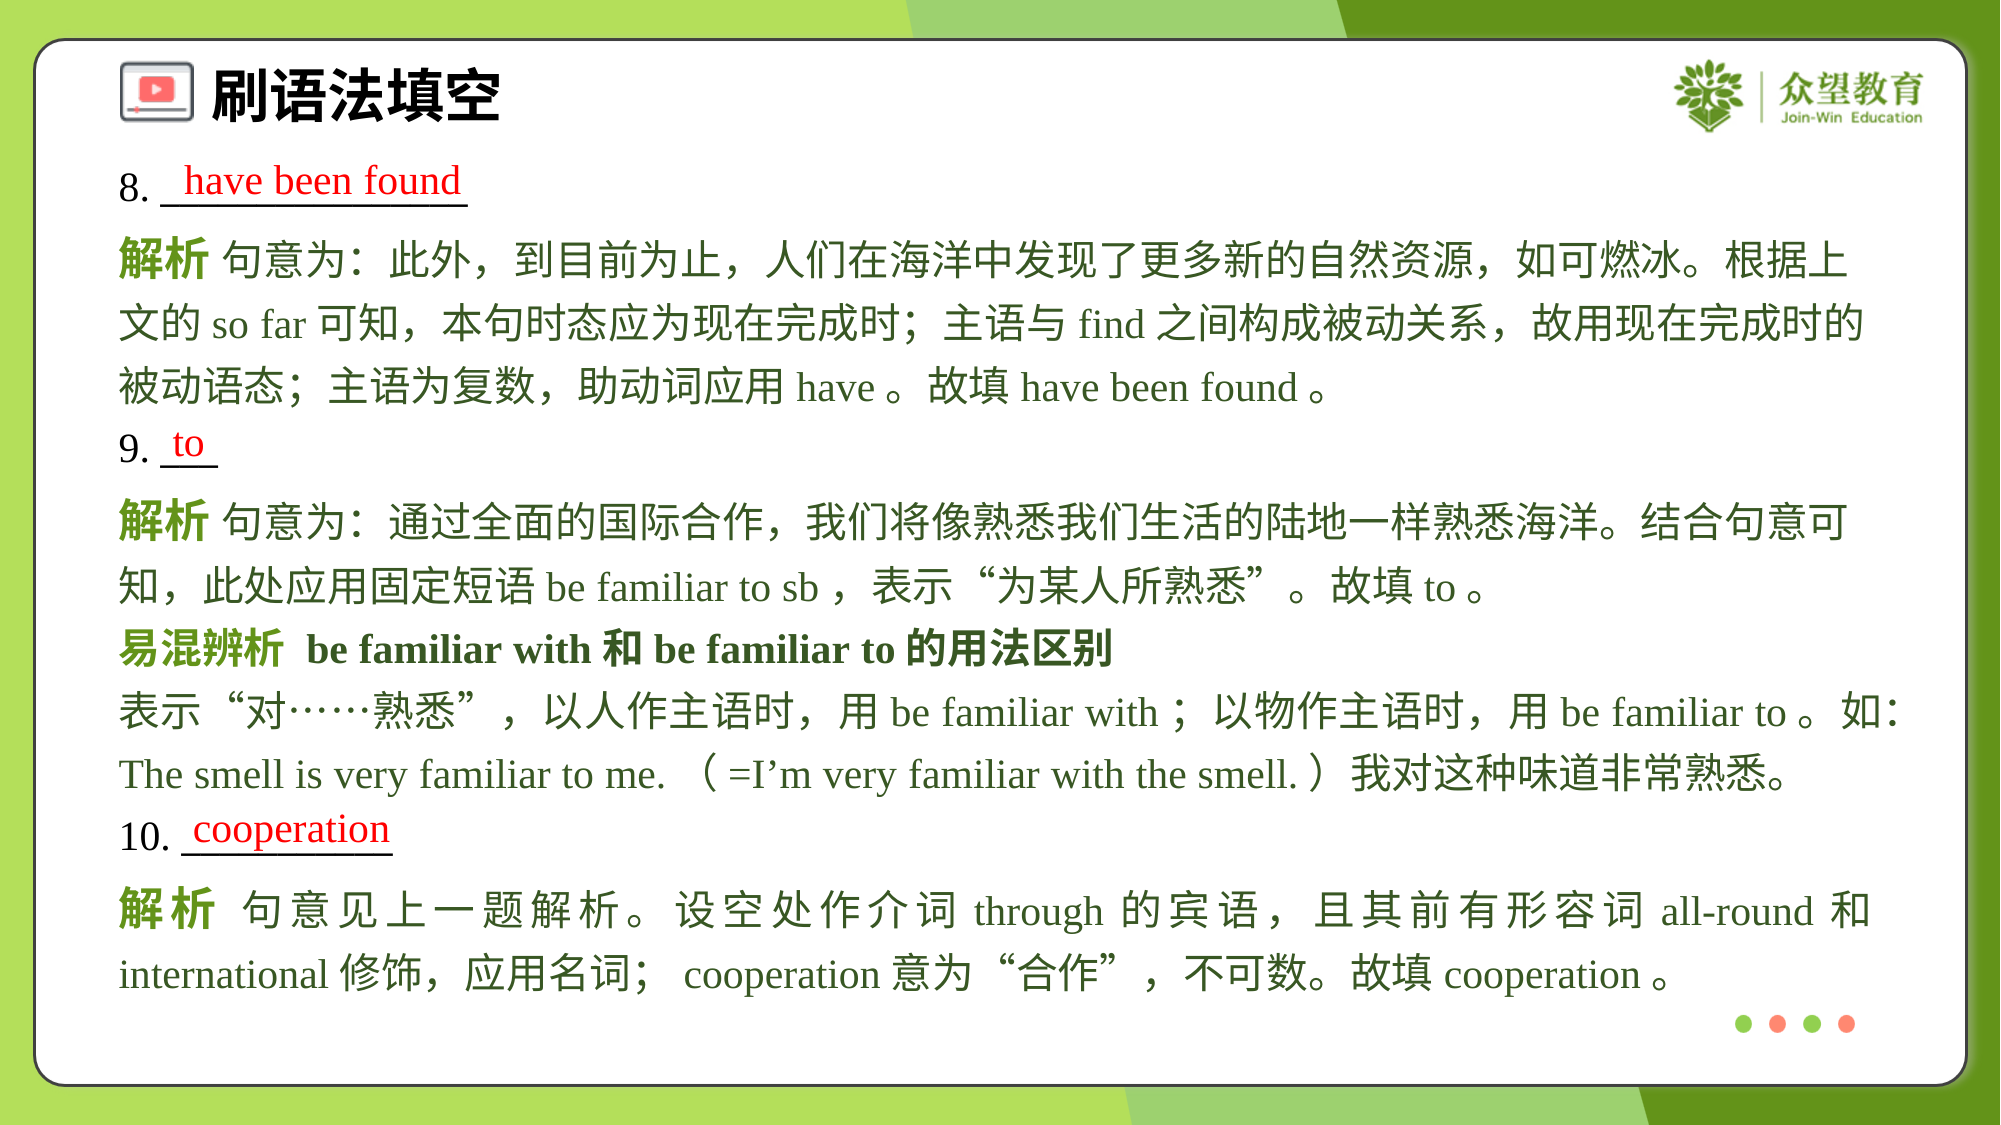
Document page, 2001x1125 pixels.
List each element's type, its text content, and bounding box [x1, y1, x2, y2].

picture [0, 0, 2000, 1125]
text_box 解析 句意为：通过全面的国际合作，我们将像熟悉我们生活的陆地一样熟悉海洋。结合句意可知，此处应用固定短语be familiar to sb，表示“为某人所熟悉”。故填to。 易混辨析 be familiar with和be familiar to的用法区别 表示“对……熟悉”，以人作主语时，用be familiar with；以物作主语时，用be familiar to。如：The smell is very familiar to me.（=I’m very familiar with the smell.）我对这种味道非常熟悉。 [118, 478, 1883, 792]
text_box to [167, 402, 210, 460]
text_box have been found [170, 140, 476, 198]
text_box cooperation [188, 787, 395, 846]
text_box 解析 句意为：此外，到目前为止，人们在海洋中发现了更多新的自然资源，如可燃冰。根据上文的so far可知，本句时态应为现在完成时；主语与find之间构成被动关系，故用现在完成时的被动语态；主语为复数，助动词应用have。故填have been found。 [118, 215, 1883, 405]
text_box 10. ___________ [118, 796, 1883, 854]
text_box 8. ________________ [118, 146, 1883, 204]
text_box 解析 句意见上一题解析。设空处作介词through的宾语，且其前有形容词all-round和international修饰，应用名词；cooperation意为“合作”，不可数。故填cooperation。 [118, 865, 1883, 993]
text_box 9. ___ [118, 408, 1883, 466]
